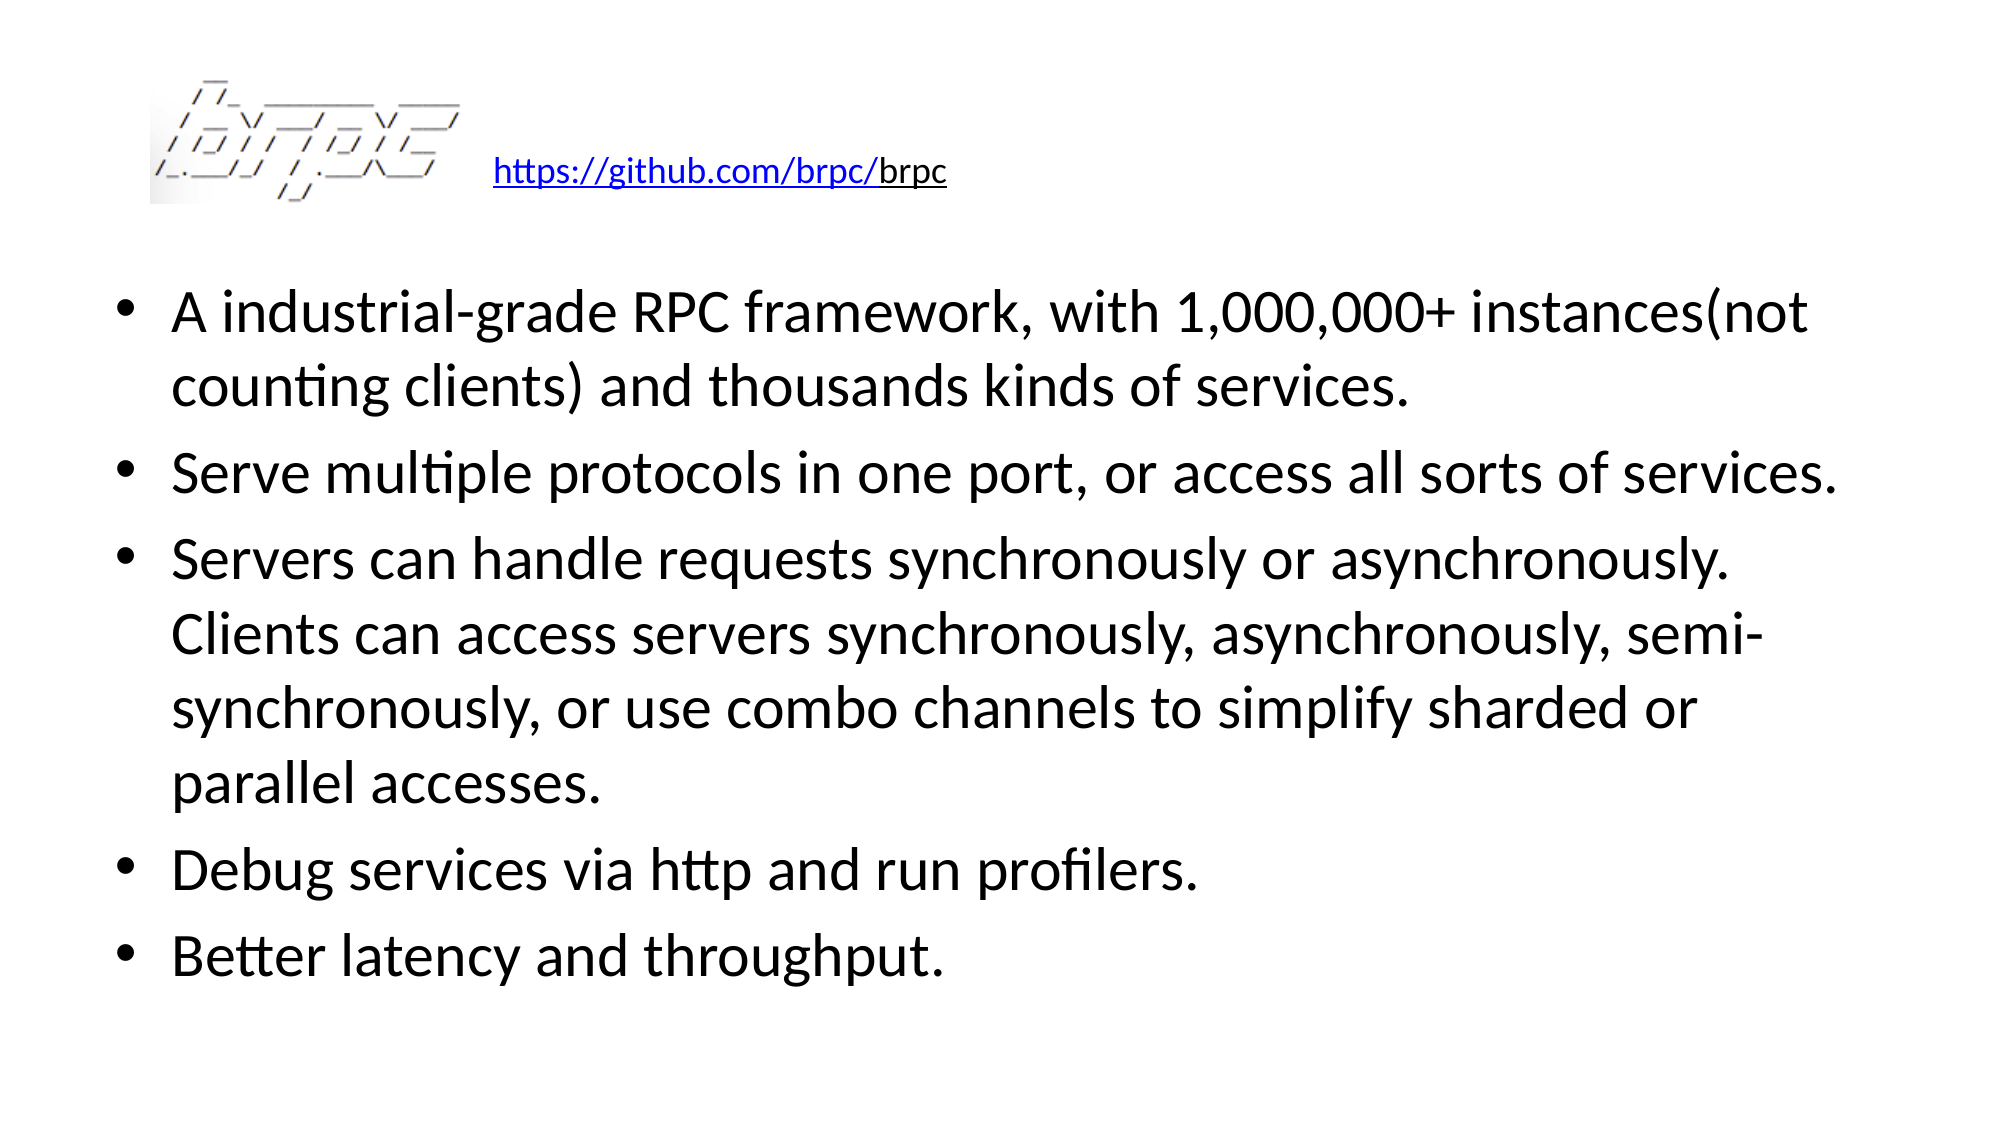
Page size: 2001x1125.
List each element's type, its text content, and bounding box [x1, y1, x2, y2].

list A industrial-grade RPC framework, with 1,000,000+ instances(not counting clients) and thousands kinds of services. Serve multiple protocols in one port, or access all sorts of services. Servers can handle requests synchronously or asynchronously. Clients can access servers synchronously, asynchronously, semi-synchronously, or use combo channels to simplify sharded or parallel accesses. Debug services via http and run profilers. Better latency and throughput. [99, 262, 1900, 1005]
text_box https://github.com/brpc/brpc [478, 138, 971, 199]
picture [149, 73, 463, 204]
